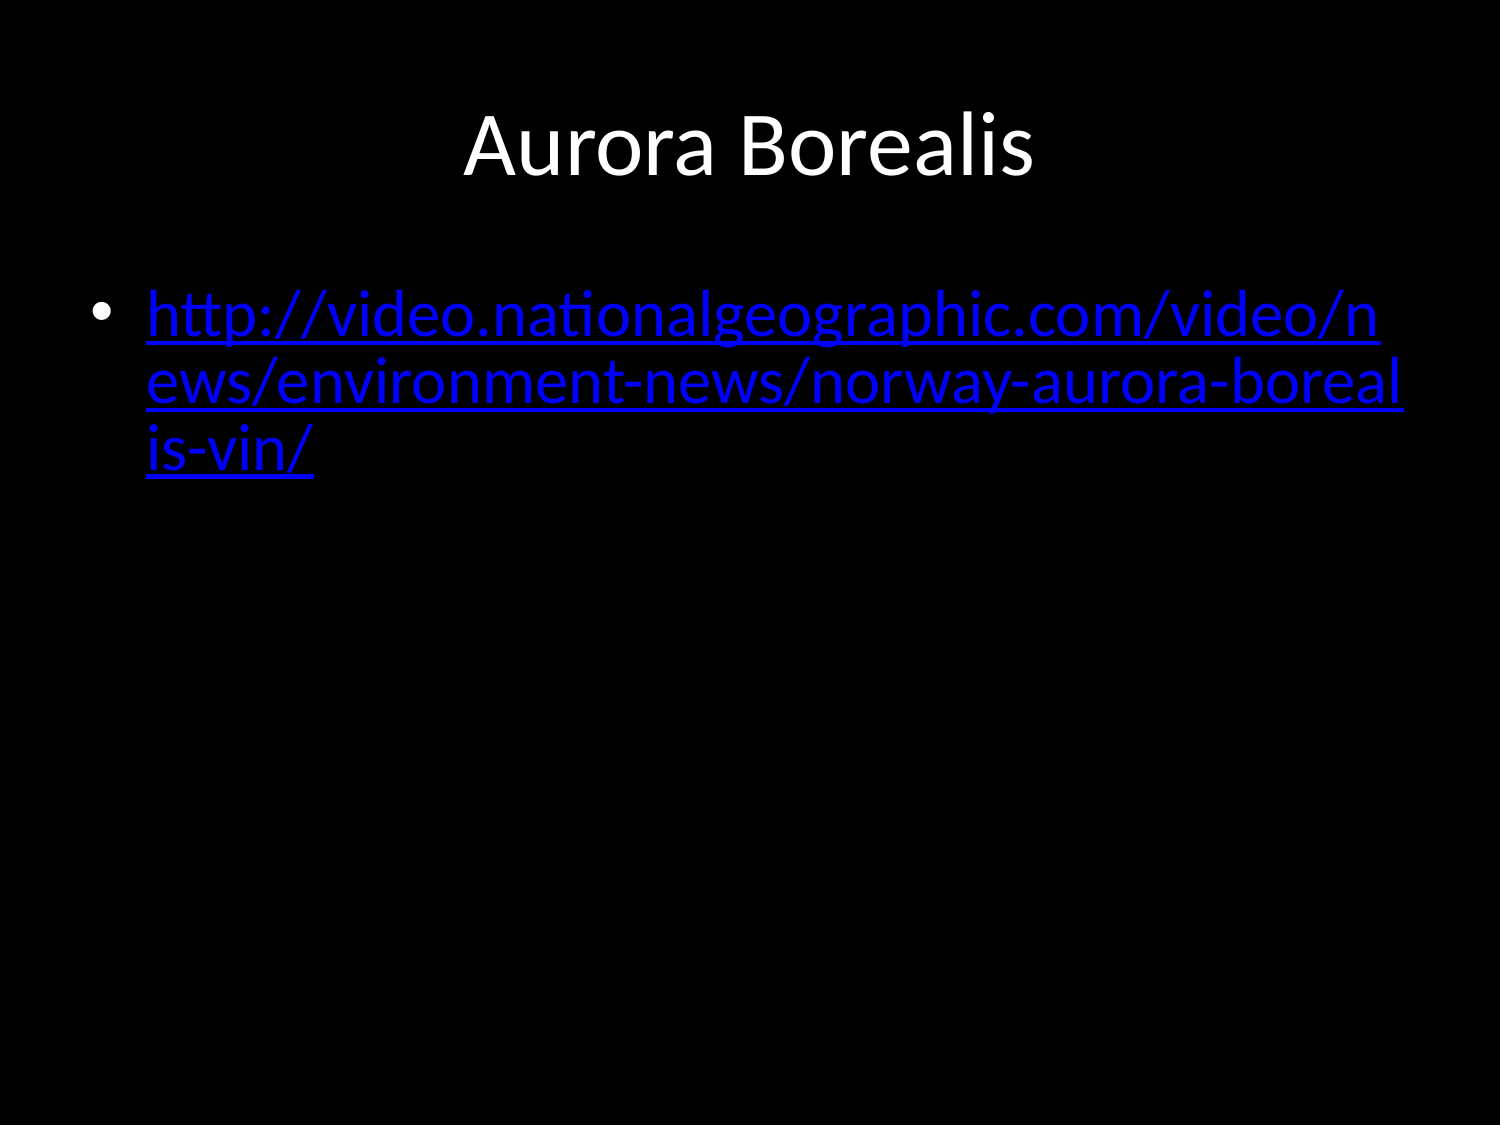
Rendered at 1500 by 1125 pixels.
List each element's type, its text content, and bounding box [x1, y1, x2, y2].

title Aurora Borealis [75, 45, 1425, 233]
list http://video.nationalgeographic.com/video/news/environment-news/norway-aurora-borealis-vin/ [75, 262, 1425, 1005]
